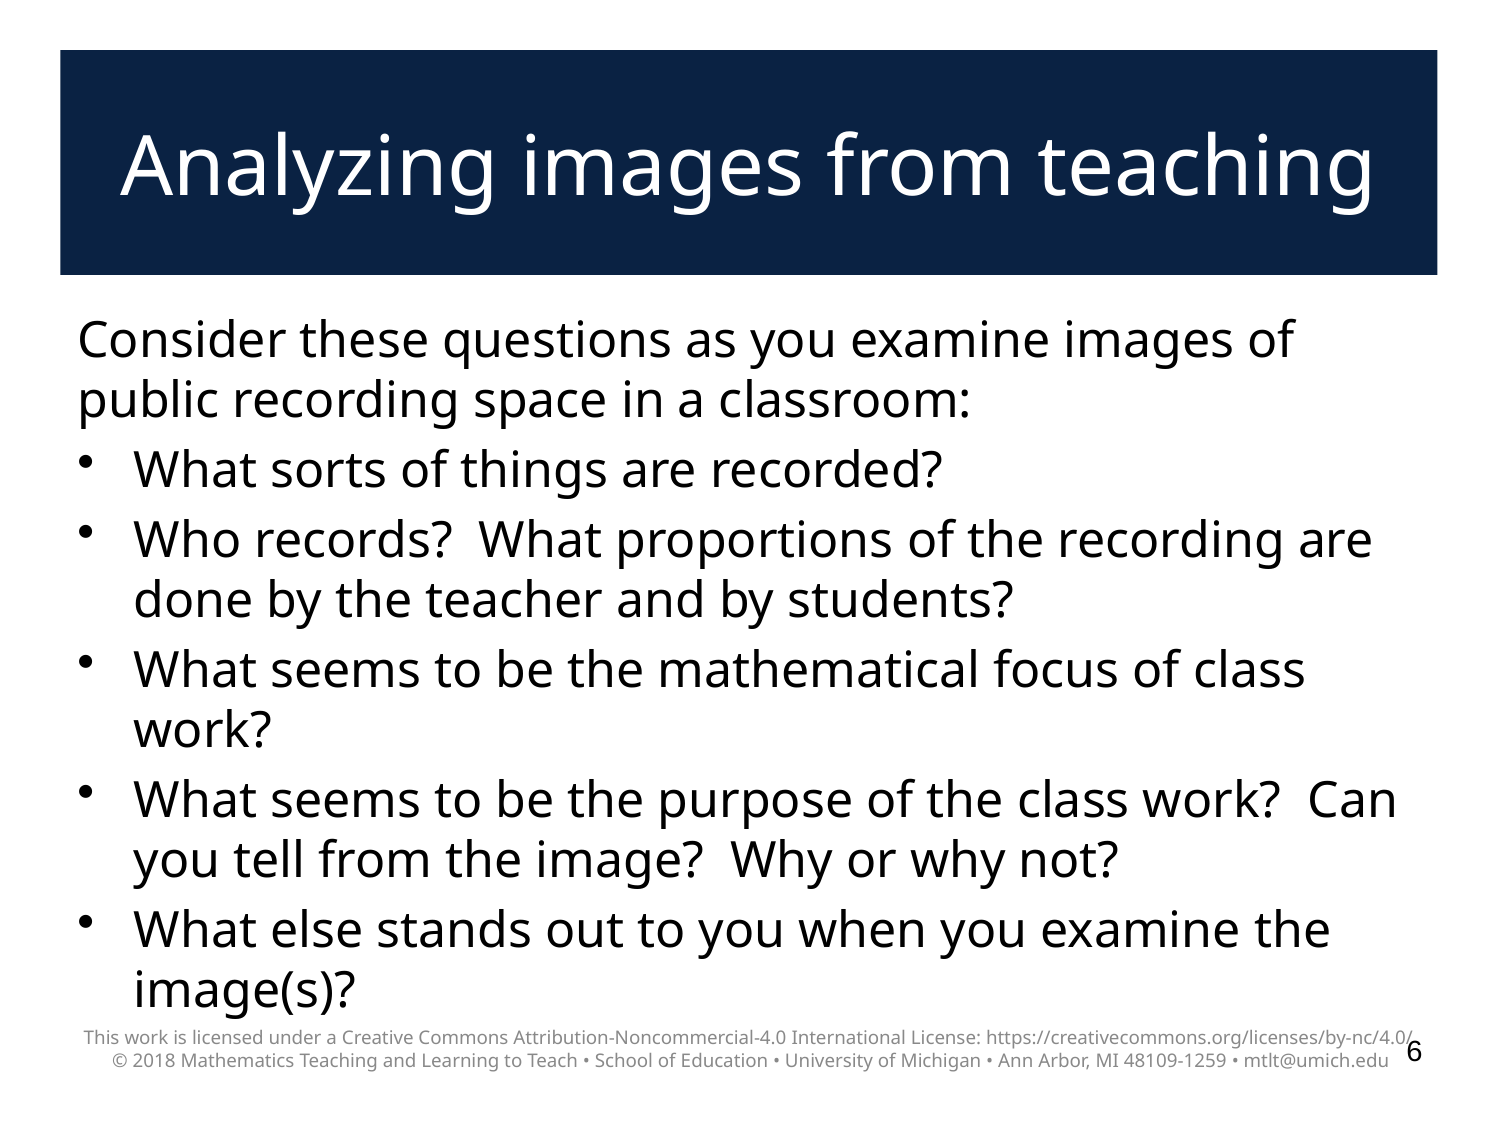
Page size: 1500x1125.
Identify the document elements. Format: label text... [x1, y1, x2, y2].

footer This work is licensed under a Creative Commons Attribution-Noncommercial-4.0 International License: https://creativecommons.org/licenses/by-nc/4.0/ © 2018 Mathematics Teaching and Learning to Teach • School of Education • University of Michigan • Ann Arbor, MI 48109-1259 • mtlt@umich.edu [62, 1009, 1438, 1088]
list Consider these questions as you examine images of public recording space in a classroom: What sorts of things are recorded? Who records? What proportions of the recording are done by the teacher and by students? What seems to be the mathematical focus of class work? What seems to be the purpose of the class work? Can you tell from the image? Why or why not? What else stands out to you when you examine the image(s)? [62, 299, 1438, 1005]
title Analyzing images from teaching [60, 50, 1438, 275]
